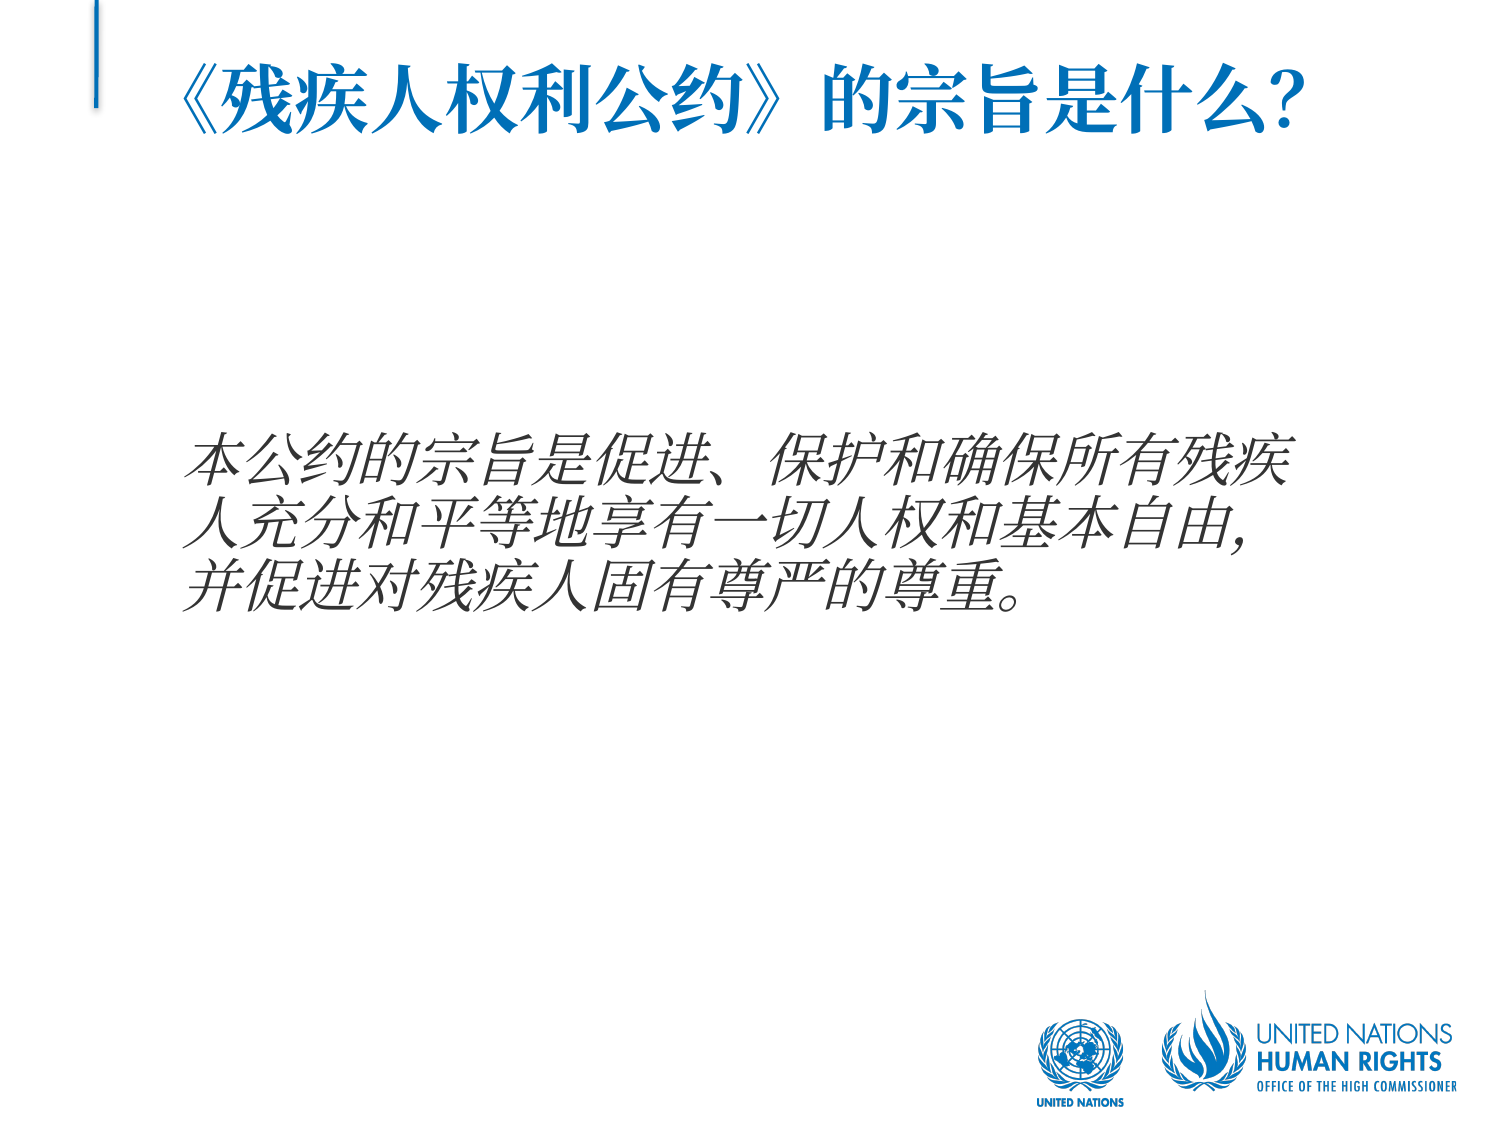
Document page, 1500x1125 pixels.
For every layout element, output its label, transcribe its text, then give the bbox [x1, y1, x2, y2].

text_box 本公约的宗旨是促进、保护和确保所有残疾人充分和平等地享有一切人权和基本自由，并促进对残疾人固有尊严的尊重。 [166, 342, 1325, 893]
picture [1037, 990, 1457, 1107]
title 《残疾人权利公约》的宗旨是什么？ [52, 45, 1437, 224]
